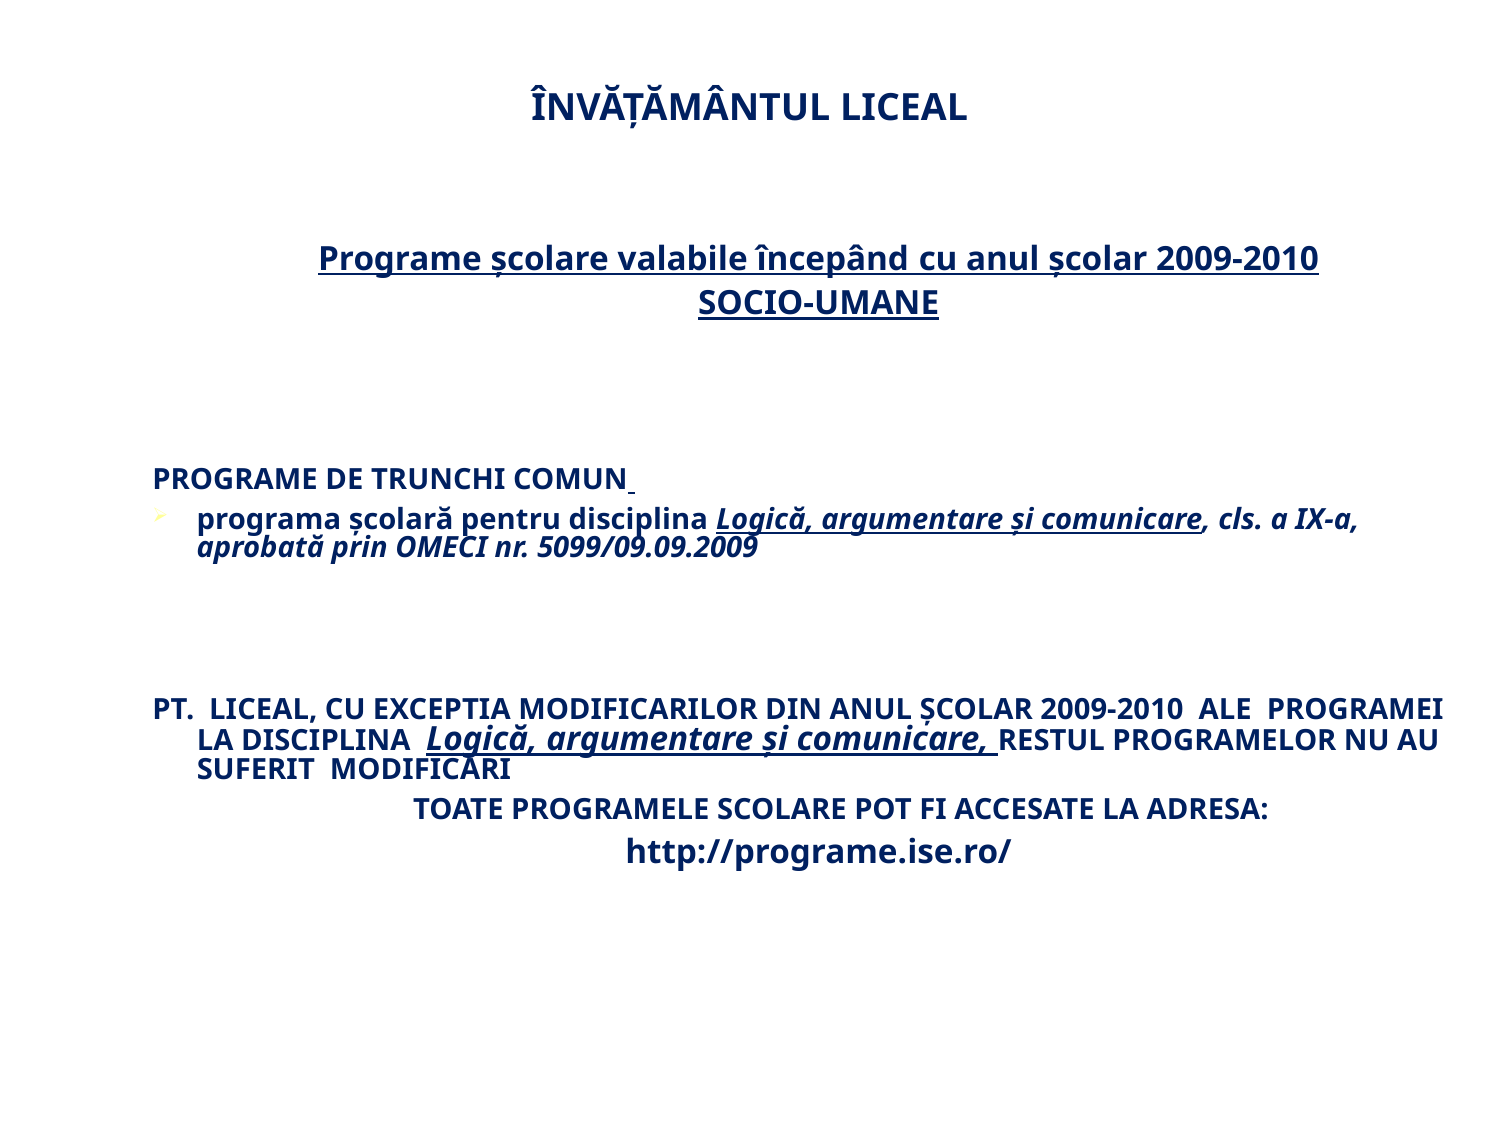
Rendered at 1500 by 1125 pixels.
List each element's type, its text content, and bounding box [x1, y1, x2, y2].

text_box ÎNVĂȚĂMÂNTUL LICEAL [437, 74, 1063, 136]
text_box [112, 0, 1500, 233]
text_box Programe şcolare valabile începând cu anul şcolar 2009-2010 SOCIO-UMANE PROGRAME DE TRUNCHI COMUN programa şcolară pentru disciplina Logică, argumentare şi comunicare, cls. a IX-a, aprobată prin OMECI nr. 5099/09.09.2009 PT. LICEAL, CU EXCEPTIA MODIFICARILOR DIN ANUL ȘCOLAR 2009-2010 ALE PROGRAMEI LA DISCIPLINA Logică, argumentare şi comunicare, RESTUL PROGRAMELOR NU AU SUFERIT MODIFICARI TOATE PROGRAMELE SCOLARE POT FI ACCESATE LA ADRESA: http://programe.ise.ro/ [137, 237, 1500, 1088]
